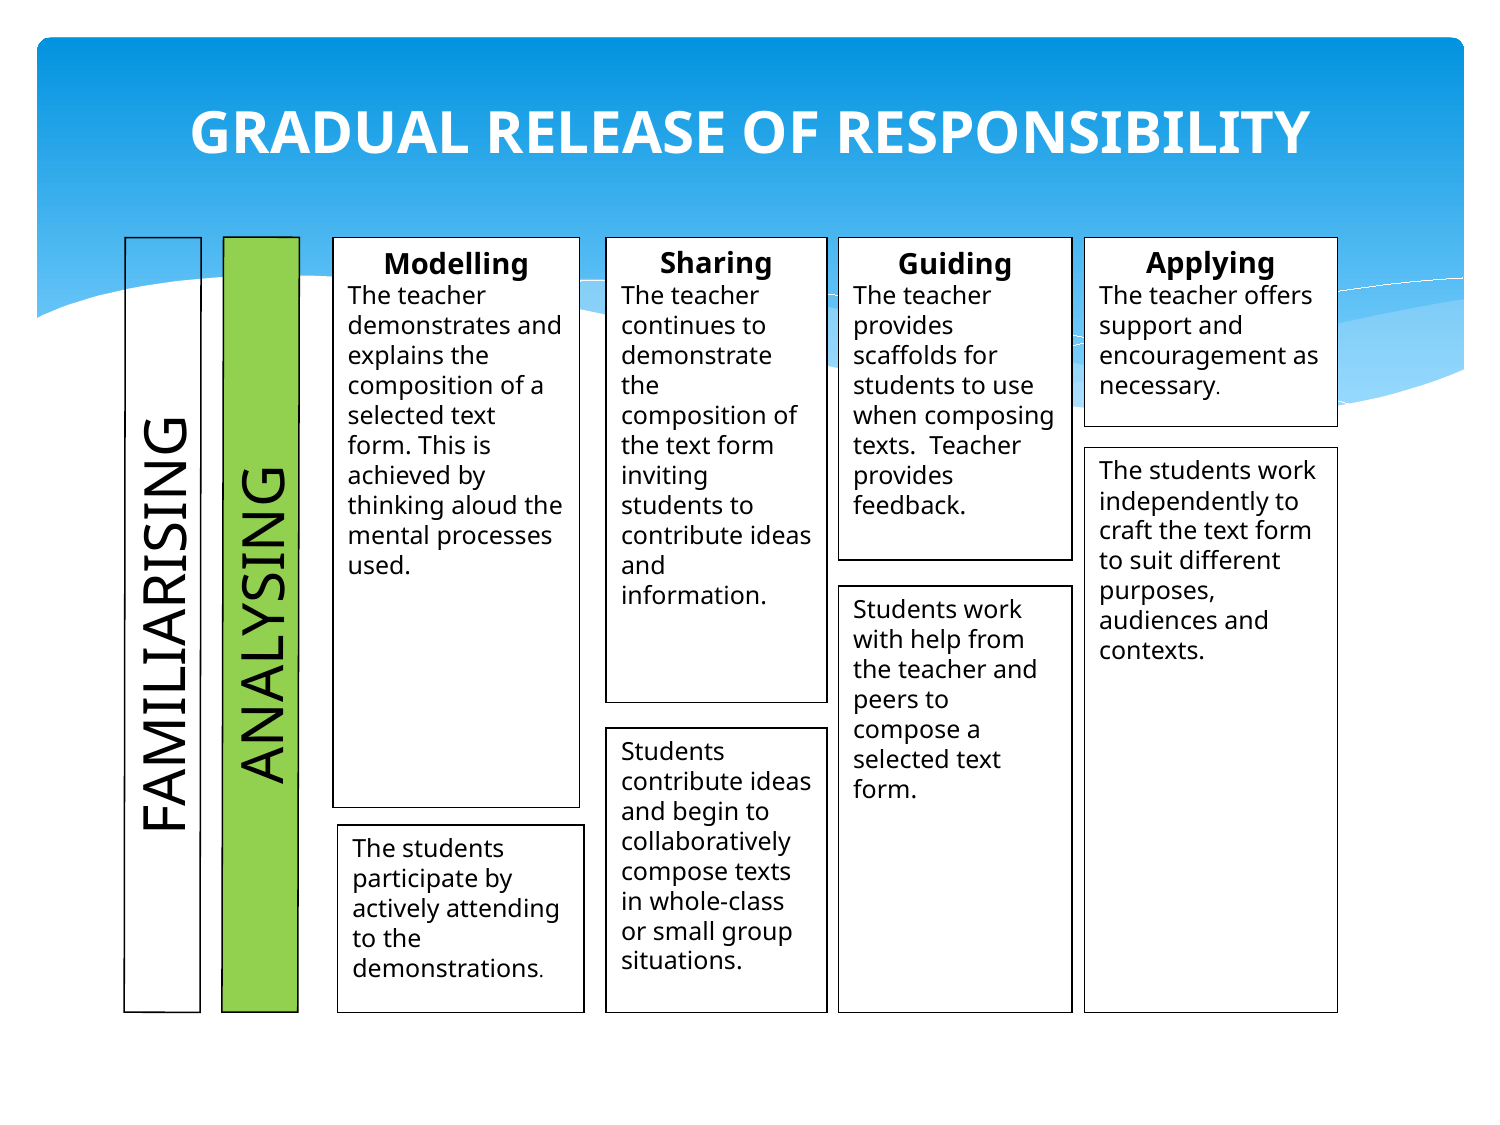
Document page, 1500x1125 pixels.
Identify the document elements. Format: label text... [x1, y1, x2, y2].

title GRADUAL RELEASE OF RESPONSIBILITY [174, 59, 1327, 235]
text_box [124, 236, 1338, 1013]
